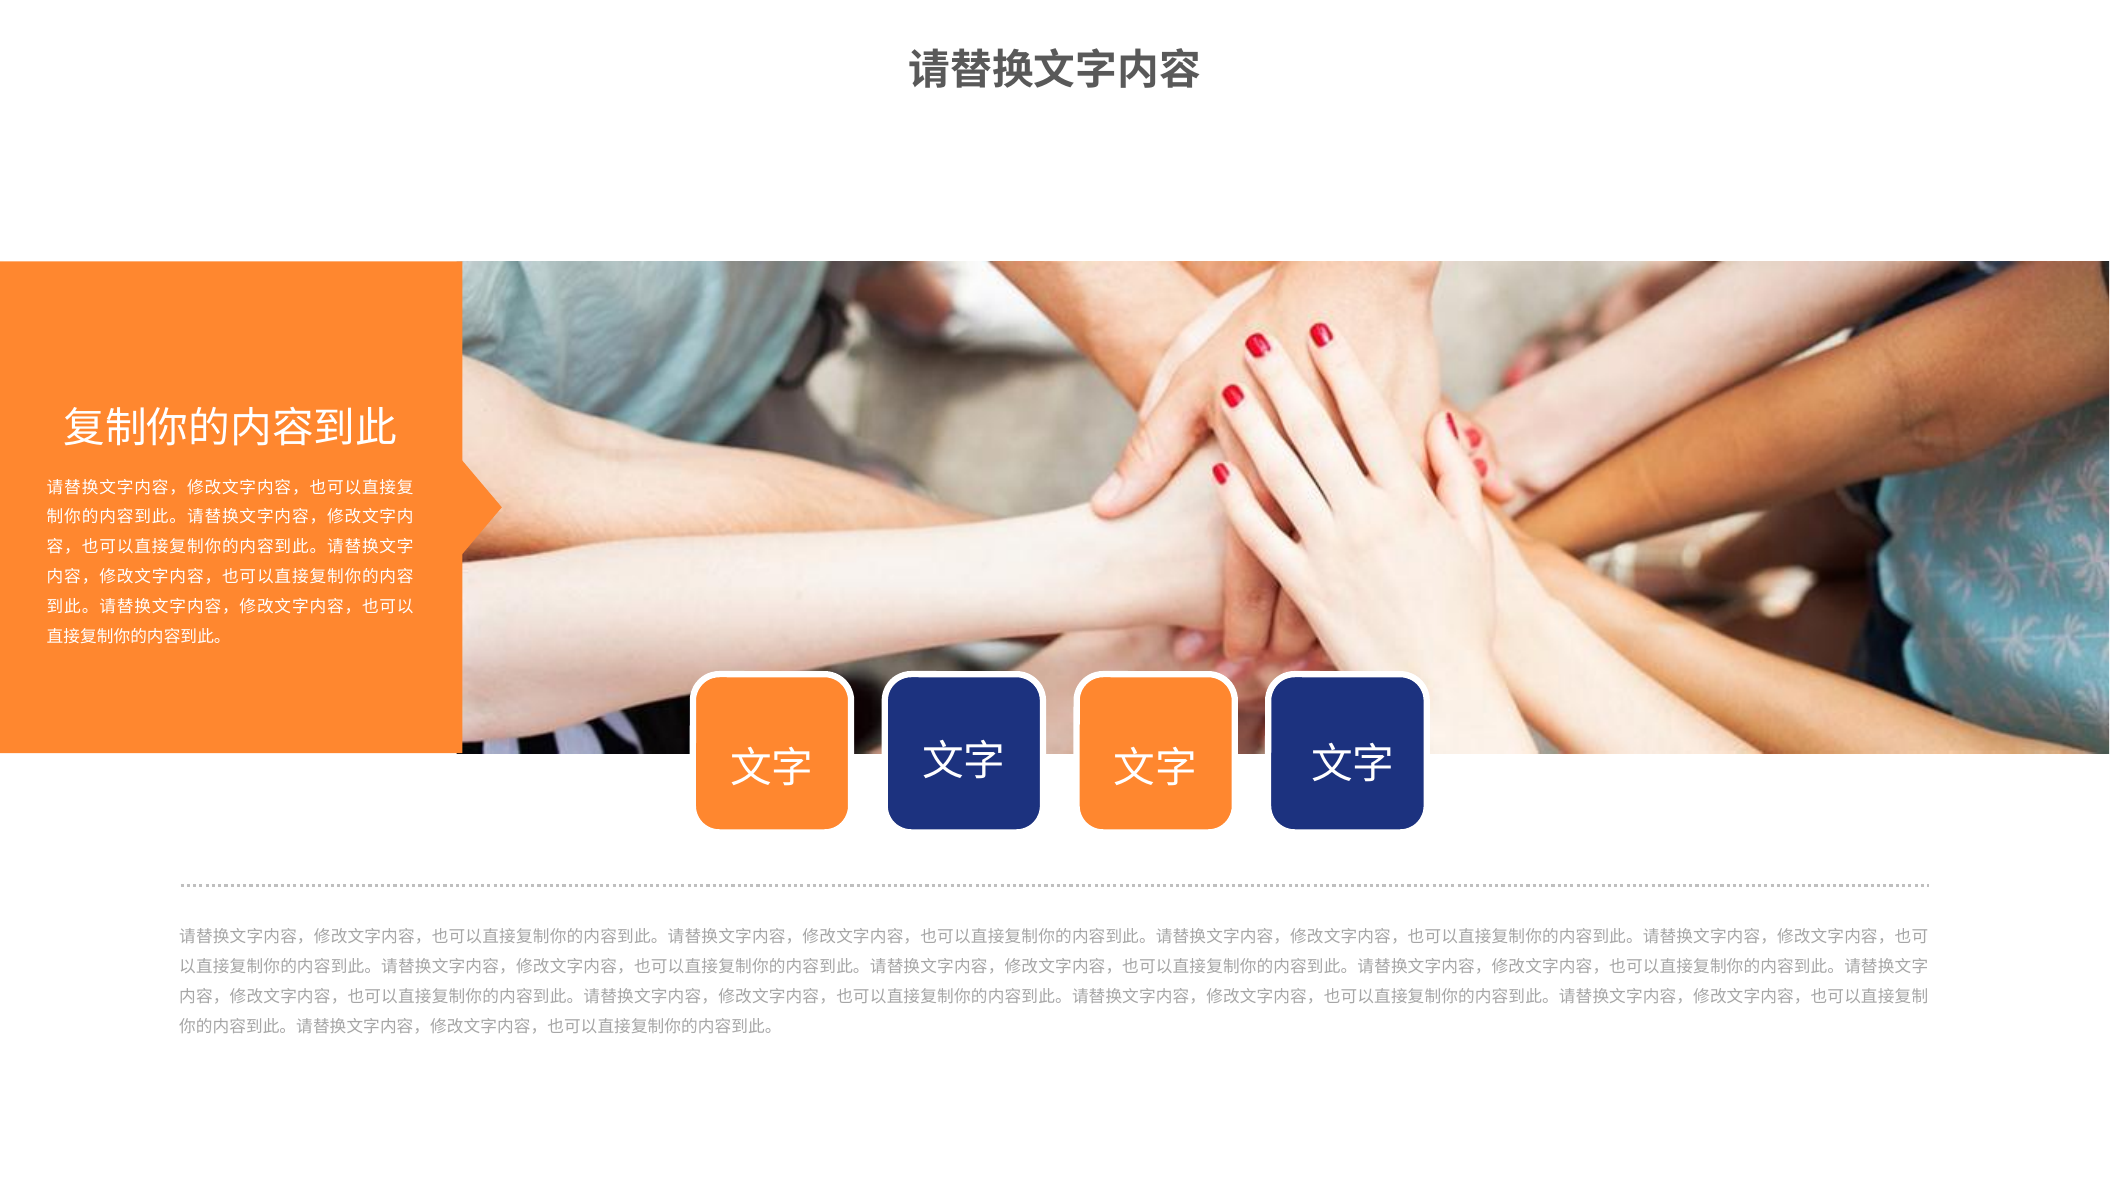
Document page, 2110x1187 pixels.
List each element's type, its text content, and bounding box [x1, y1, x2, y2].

text_box 请替换文字内容，修改文字内容，也可以直接复制你的内容到此。请替换文字内容，修改文字内容，也可以直接复制你的内容到此。请替换文字内容，修改文字内容，也可以直接复制你的内容到此。请替换文字内容，修改文字内容，也可以直接复制你的内容到此。请替换文字内容，修改文字内容，也可以直接复制你的内容到此。请替换文字内容，修改文字内容，也可以直接复制你的内容到此。请替换文字内容，修改文字内容，也可以直接复制你的内容到此。请替换文字内容，修改文字内容，也可以直接复制你的内容到此。请替换文字内容，修改文字内容，也可以直接复制你的内容到此。请替换文字内容，修改文字内容，也可以直接复制你的内容到此。请替换文字内容，修改文字内容，也可以直接复制你的内容到此。请替换文字内容，修改文字内容，也可以直接复制你的内容到此。 [179, 916, 1931, 1036]
text_box [456, 260, 2110, 754]
text_box 文字 [883, 673, 1045, 834]
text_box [0, 261, 502, 754]
text_box 文字 [1075, 673, 1236, 834]
text_box 文字 [1267, 673, 1428, 834]
text_box 请替换文字内容 [821, 27, 1289, 99]
text_box 文字 [691, 673, 853, 834]
